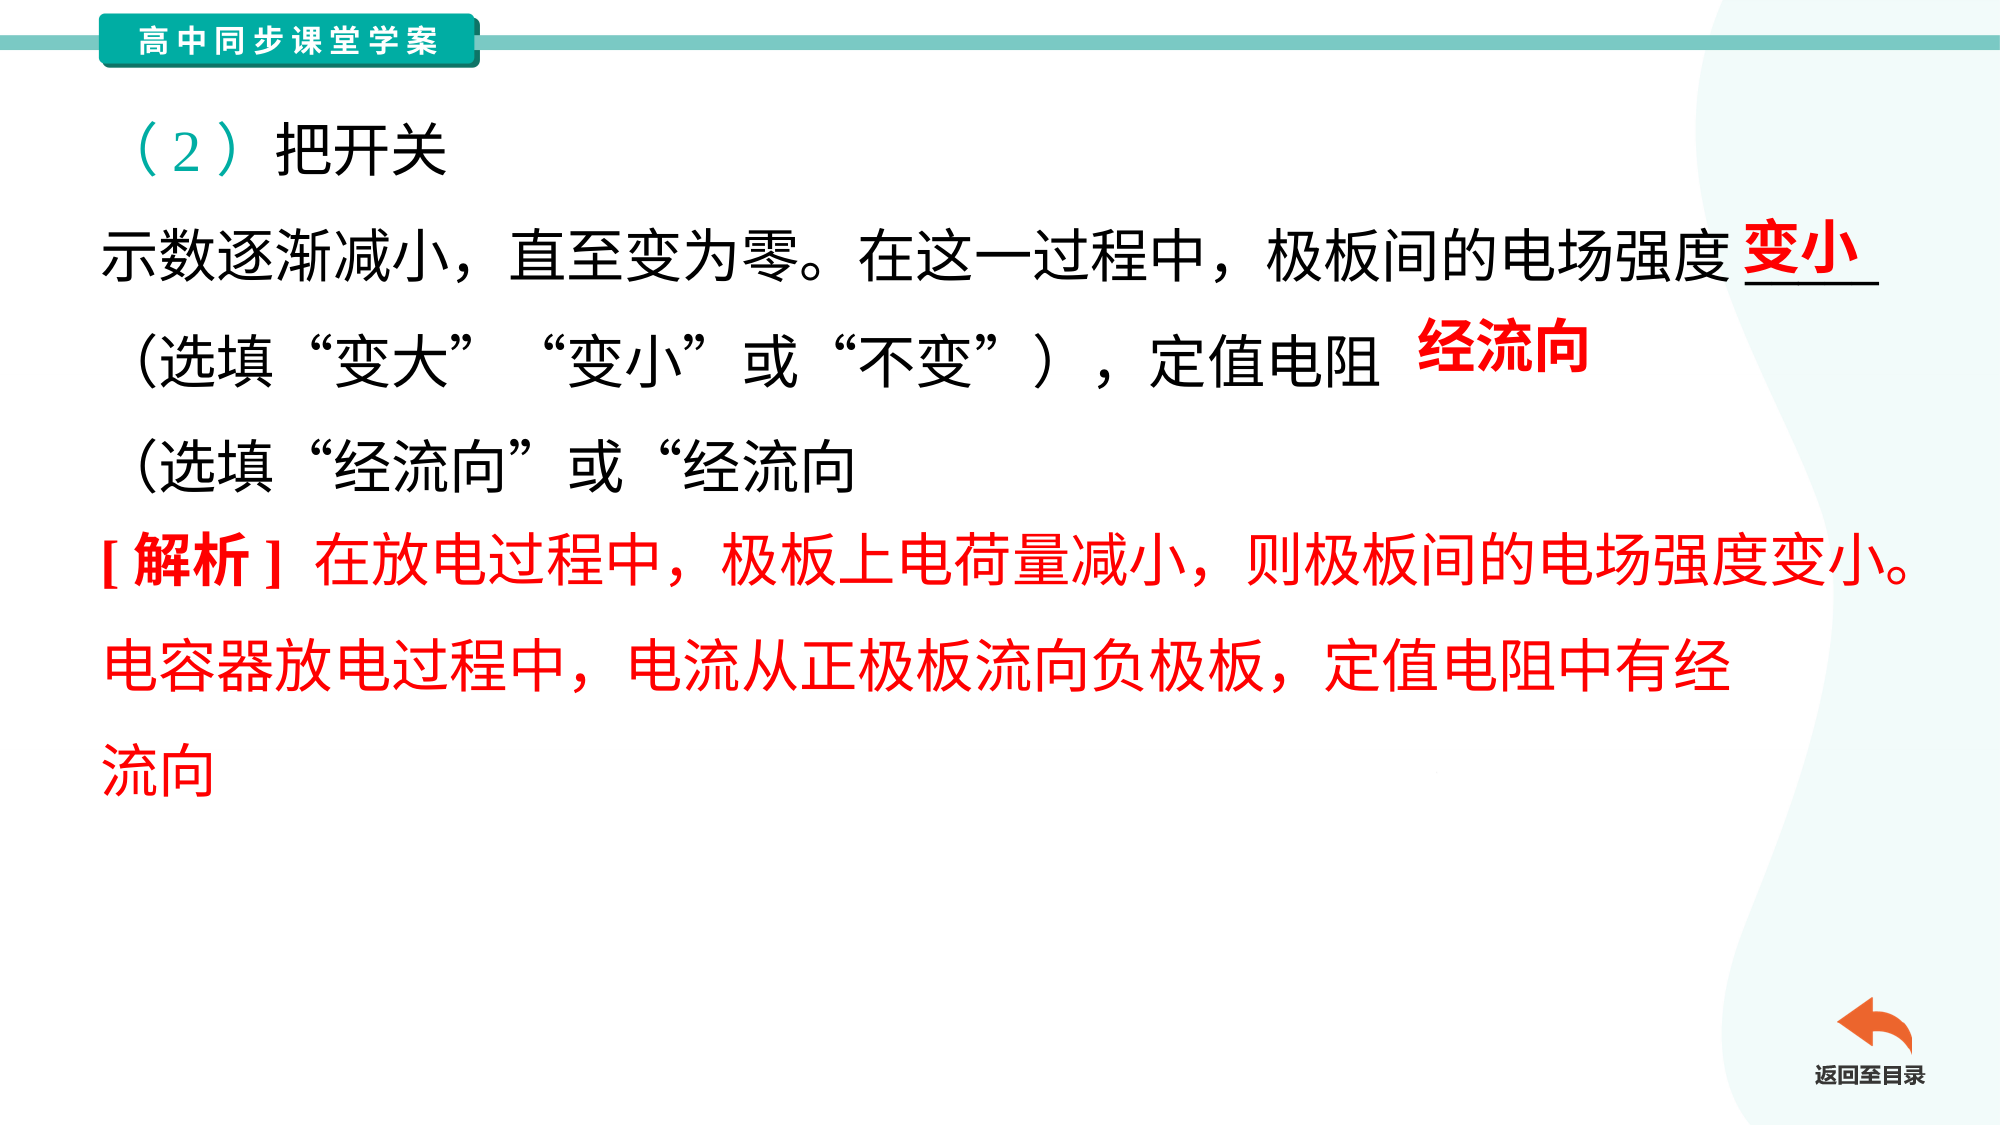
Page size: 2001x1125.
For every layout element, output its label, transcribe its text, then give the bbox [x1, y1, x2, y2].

picture [0, 0, 2000, 1125]
text_box 变小 [1720, 177, 1881, 269]
